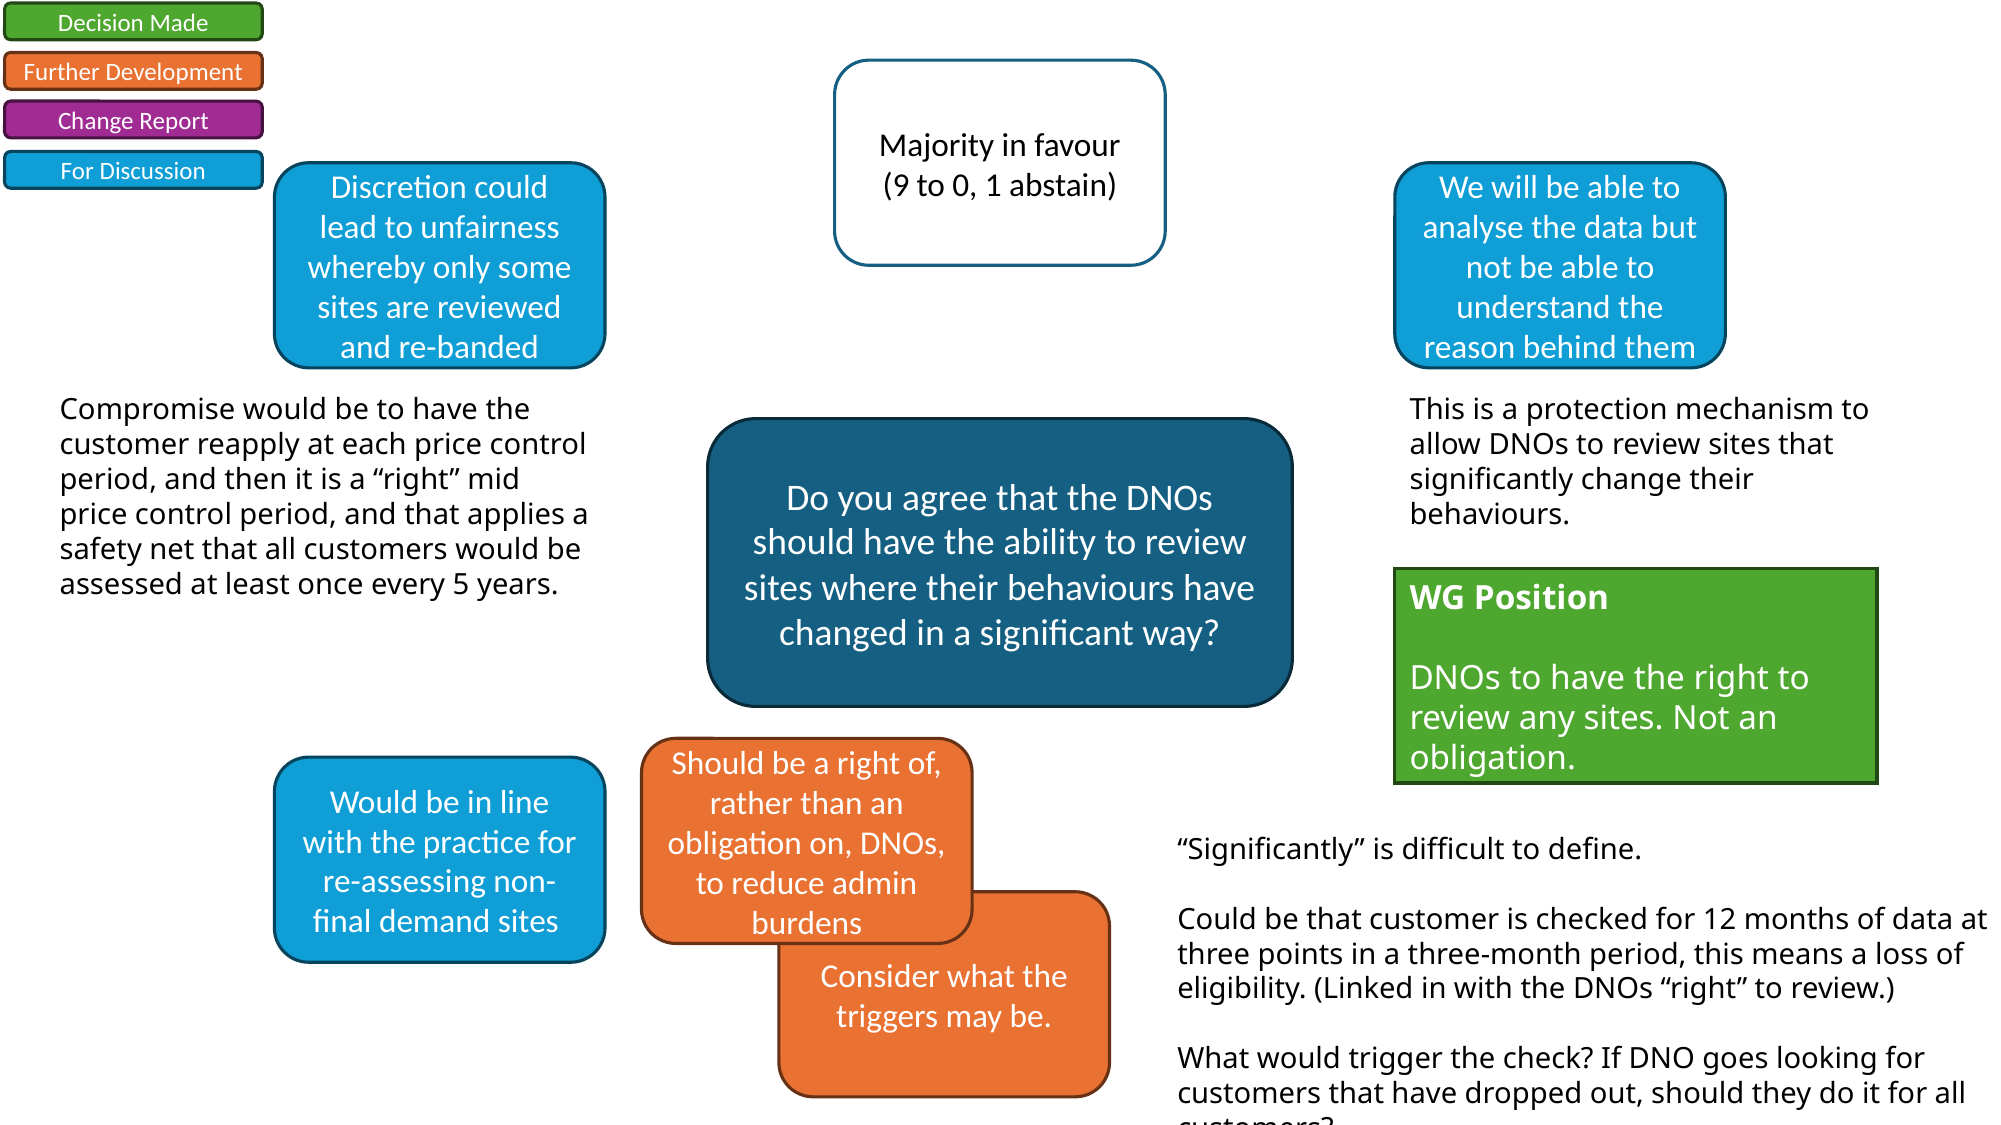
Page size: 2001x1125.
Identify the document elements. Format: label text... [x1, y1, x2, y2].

text_box For Discussion [2, 149, 264, 190]
text_box Do you agree that the DNOs should have the ability to review sites where their behaviours have changed in a significant way? [706, 417, 1294, 708]
text_box This is a protection mechanism to allow DNOs to review sites that significantly change their behaviours. [1394, 383, 1934, 538]
text_box Should be a right of, rather than an obligation on, DNOs, to reduce admin burdens [639, 736, 974, 946]
text_box We will be able to analyse the data but not be able to understand the reason behind them [1393, 161, 1727, 370]
text_box “Significantly” is difficult to define. Could be that customer is checked for 12 months of data at three points in a three-month period, this means a loss of eligibility. (Linked in with the DNOs “right” to review.) What would trigger the check? If DNO goes looking for customers that have dropped out, should they do it for all customers? [1162, 822, 2000, 1125]
text_box Compromise would be to have the customer reapply at each price control period, and then it is a “right” mid price control period, and that applies a safety net that all customers would be assessed at least once every 5 years. [44, 383, 605, 608]
text_box Discretion could lead to unfairness whereby only some sites are reviewed and re-banded [272, 161, 607, 370]
text_box Consider what the triggers may be. [777, 890, 1112, 1099]
text_box Majority in favour (9 to 0, 1 abstain) [833, 58, 1167, 267]
text_box Decision Made [2, 1, 264, 42]
text_box Would be in line with the practice for re-assessing non-final demand sites [272, 755, 607, 964]
text_box Change Report [2, 99, 264, 140]
text_box WG Position DNOs to have the right to review any sites. Not an obligation. [1393, 567, 1879, 785]
text_box Further Development [2, 50, 264, 91]
